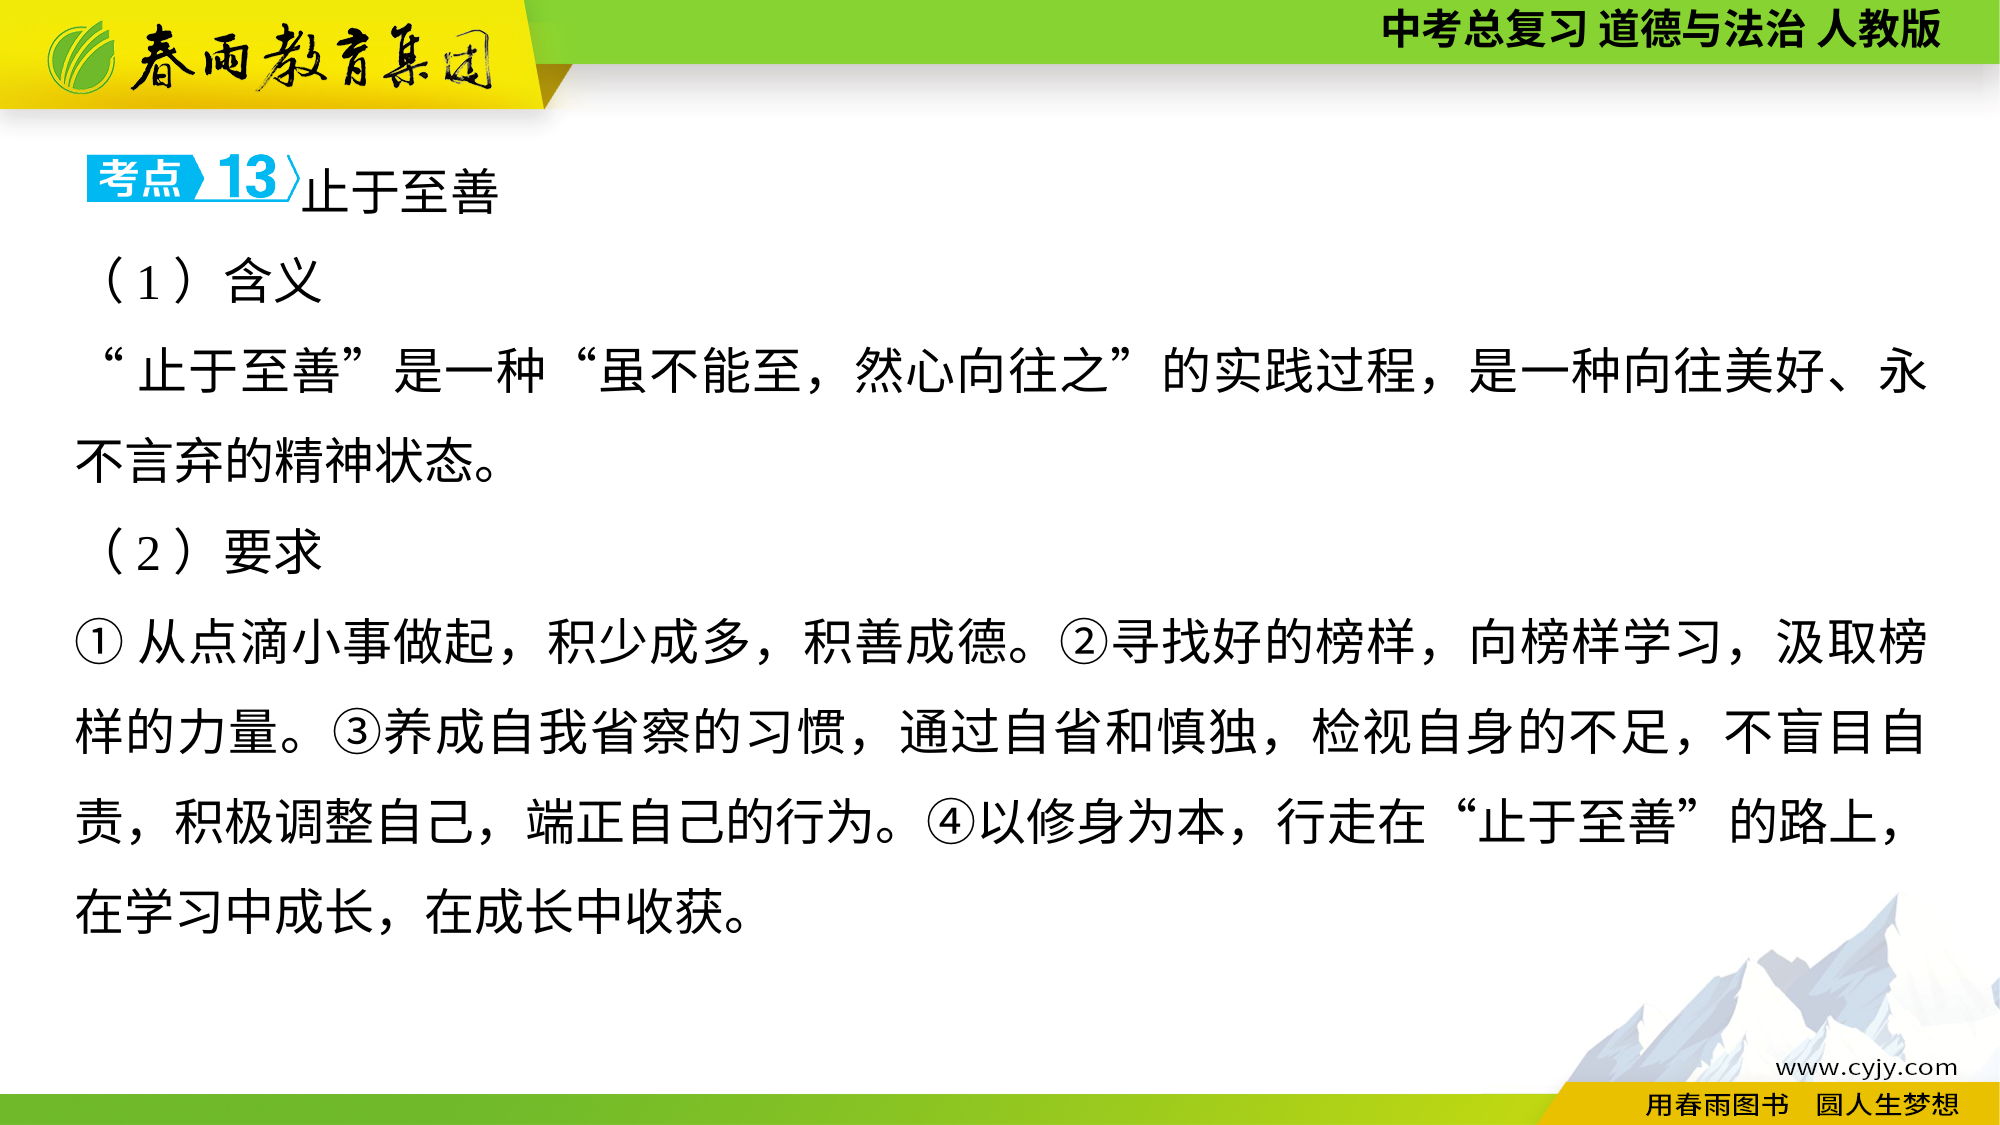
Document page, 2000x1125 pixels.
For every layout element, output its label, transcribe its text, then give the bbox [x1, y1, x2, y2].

list 止于至善 （1）含义 “止于至善”是一种“虽不能至，然心向往之”的实践过程，是一种向往美好、永不言弃的精神状态。 （2）要求 ①从点滴小事做起，积少成多，积善成德。②寻找好的榜样，向榜样学习，汲取榜样的力量。③养成自我省察的习惯，通过自省和慎独，检视自身的不足，不盲目自责，积极调整自己，端正自己的行为。④以修身为本，行走在“止于至善”的路上，在学习中成长，在成长中收获。 [59, 122, 1944, 944]
picture [0, 0, 2000, 1125]
